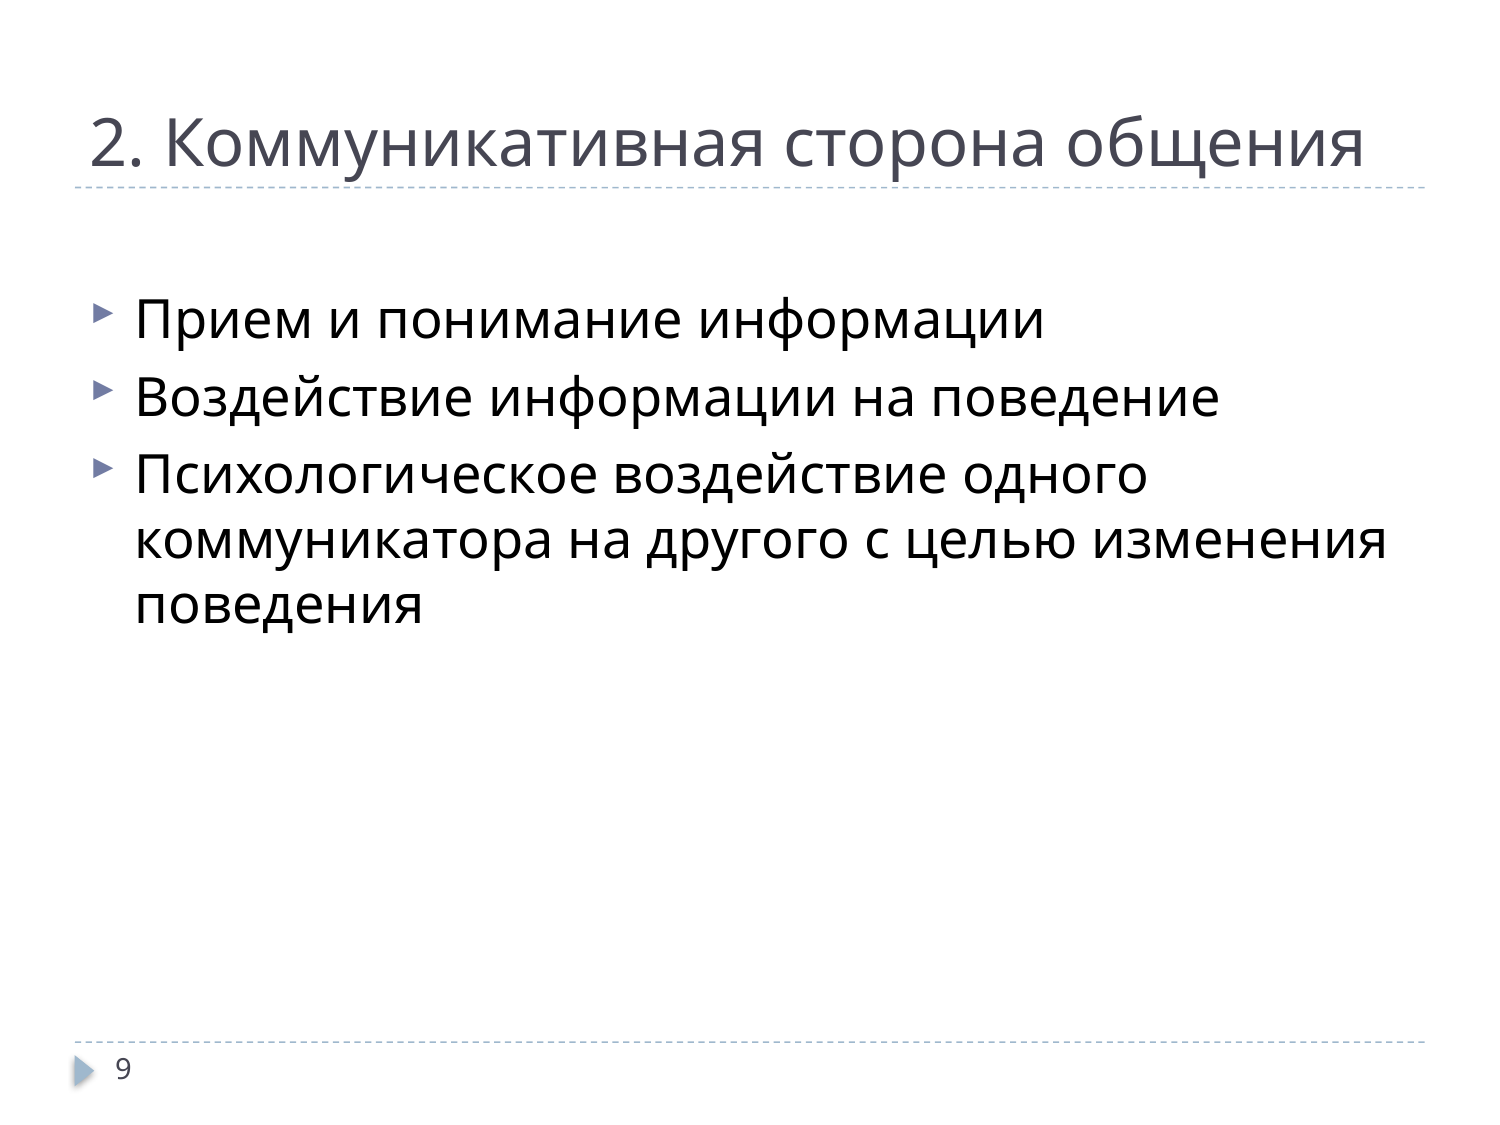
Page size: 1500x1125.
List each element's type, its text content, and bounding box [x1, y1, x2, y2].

title 2. Коммуникативная сторона общения [75, 24, 1425, 188]
list Прием и понимание информации Воздействие информации на поведение Психологическое воздействие одного коммуникатора на другого с целью изменения поведения [75, 200, 1425, 1010]
slide_number 9 [100, 1042, 426, 1103]
